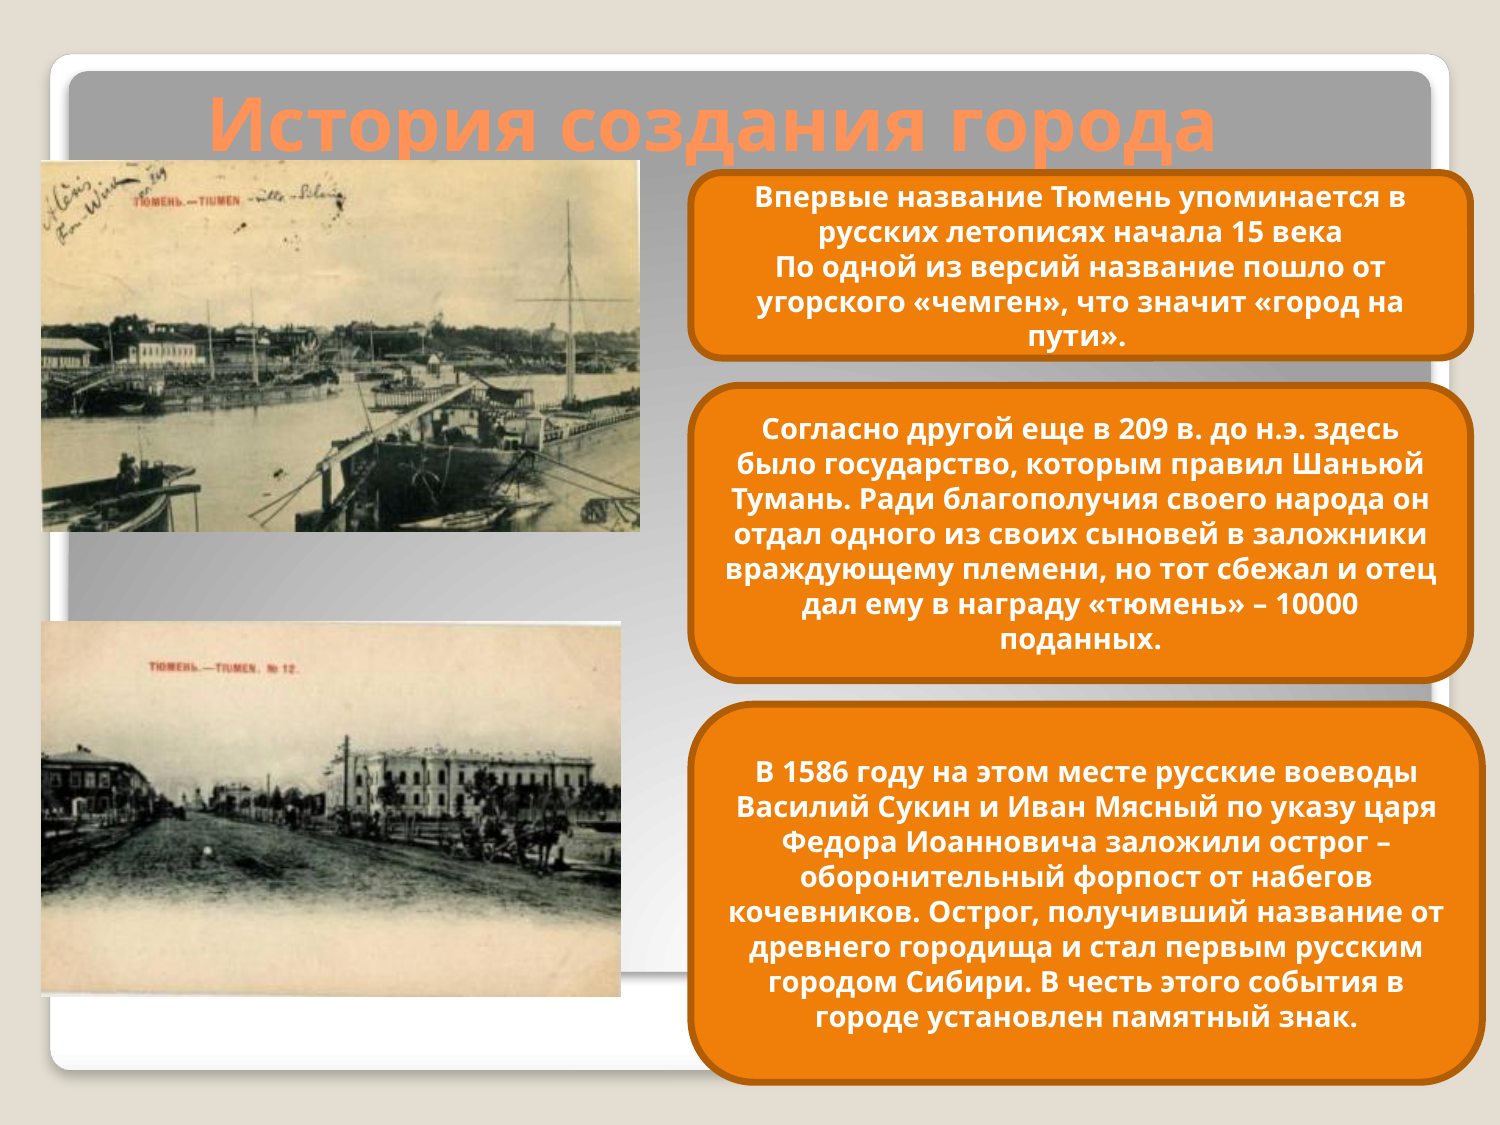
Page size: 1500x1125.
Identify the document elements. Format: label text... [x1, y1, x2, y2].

picture [41, 621, 621, 997]
text_box В 1586 году на этом месте русские воеводы Василий Сукин и Иван Мясный по указу царя Федора Иоанновича заложили острог – оборонительный форпост от набегов кочевников. Острог, получивший название от древнего городища и стал первым русским городом Сибири. В честь этого события в городе установлен памятный знак. [687, 700, 1486, 1086]
picture [41, 160, 640, 532]
text_box Впервые название Тюмень упоминается в русских летописях начала 15 века По одной из версий название пошло от угорского «чемген», что значит «город на пути». [687, 169, 1475, 362]
text_box Согласно другой еще в 209 в. до н.э. здесь было государство, которым правил Шаньюй Тумань. Ради благополучия своего народа он отдал одного из своих сыновей в заложники враждующему племени, но тот сбежал и отец дал ему в награду «тюмень» – 10000 поданных. [687, 381, 1475, 685]
title История создания города [100, 30, 1326, 174]
